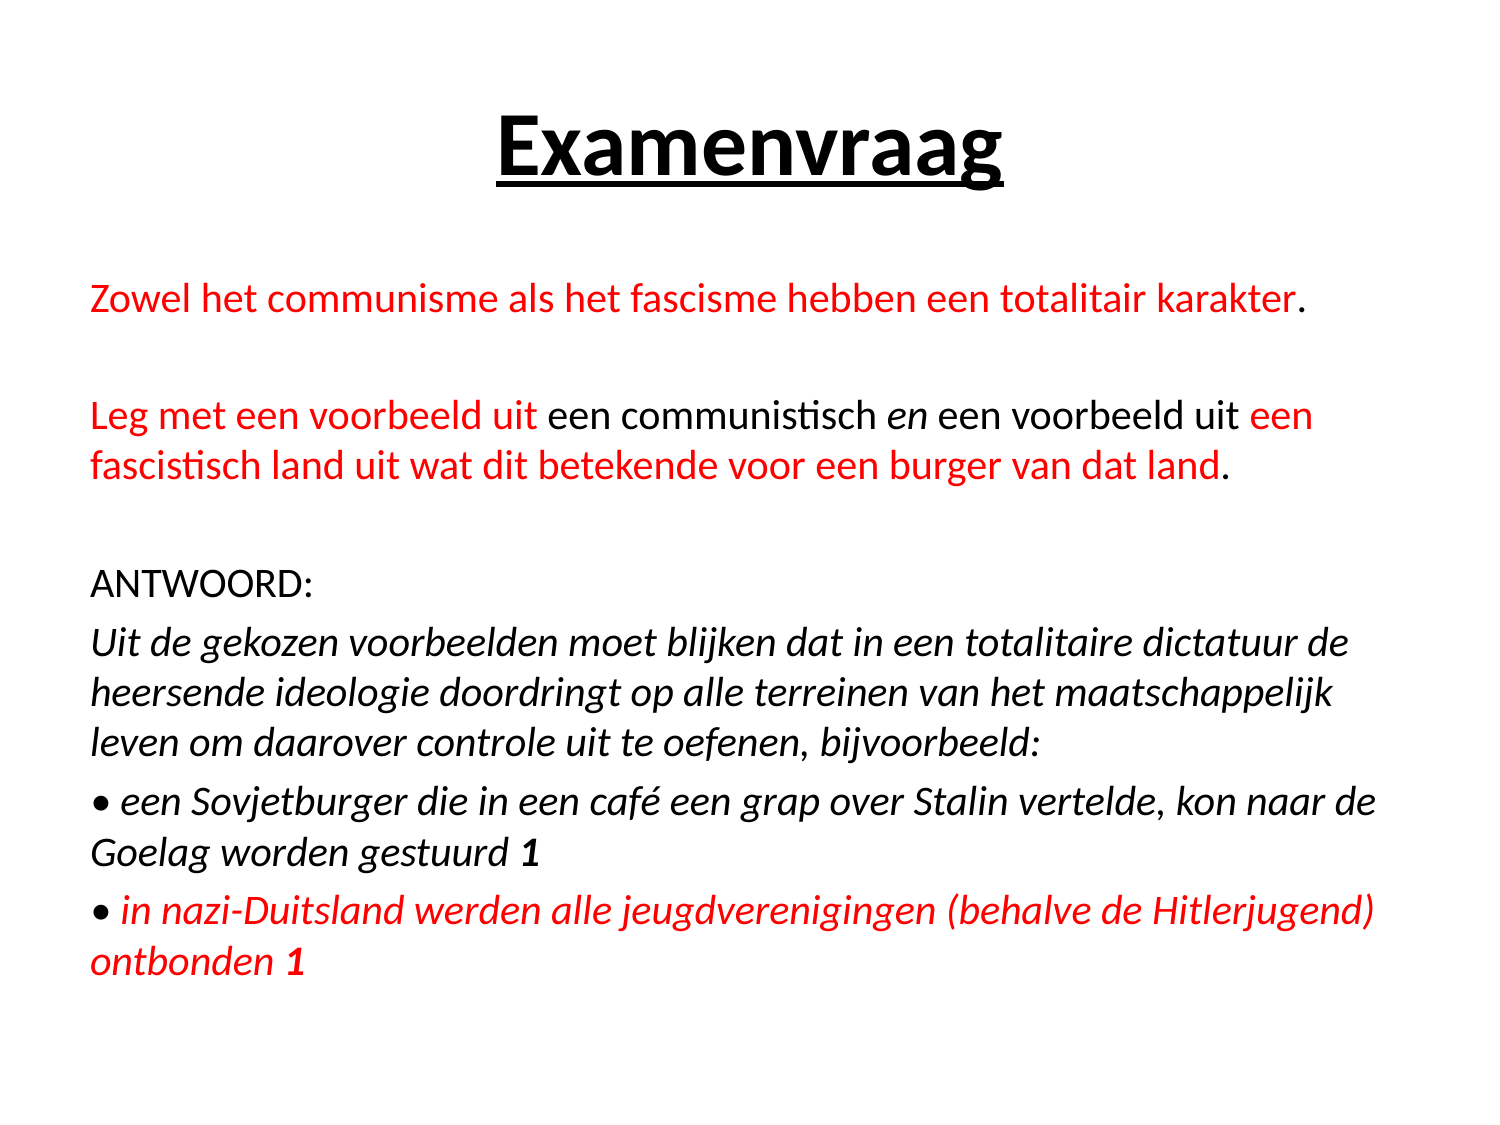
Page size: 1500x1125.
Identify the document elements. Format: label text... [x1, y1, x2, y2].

list Zowel het communisme als het fascisme hebben een totalitair karakter. Leg met een voorbeeld uit een communistisch en een voorbeeld uit een fascistisch land uit wat dit betekende voor een burger van dat land. ANTWOORD: Uit de gekozen voorbeelden moet blijken dat in een totalitaire dictatuur de heersende ideologie doordringt op alle terreinen van het maatschappelijk leven om daarover controle uit te oefenen, bijvoorbeeld: • een Sovjetburger die in een café een grap over Stalin vertelde, kon naar de Goelag worden gestuurd 1 • in nazi-Duitsland werden alle jeugdverenigingen (behalve de Hitlerjugend) ontbonden 1 [75, 262, 1425, 1005]
title Examenvraag [75, 45, 1425, 233]
